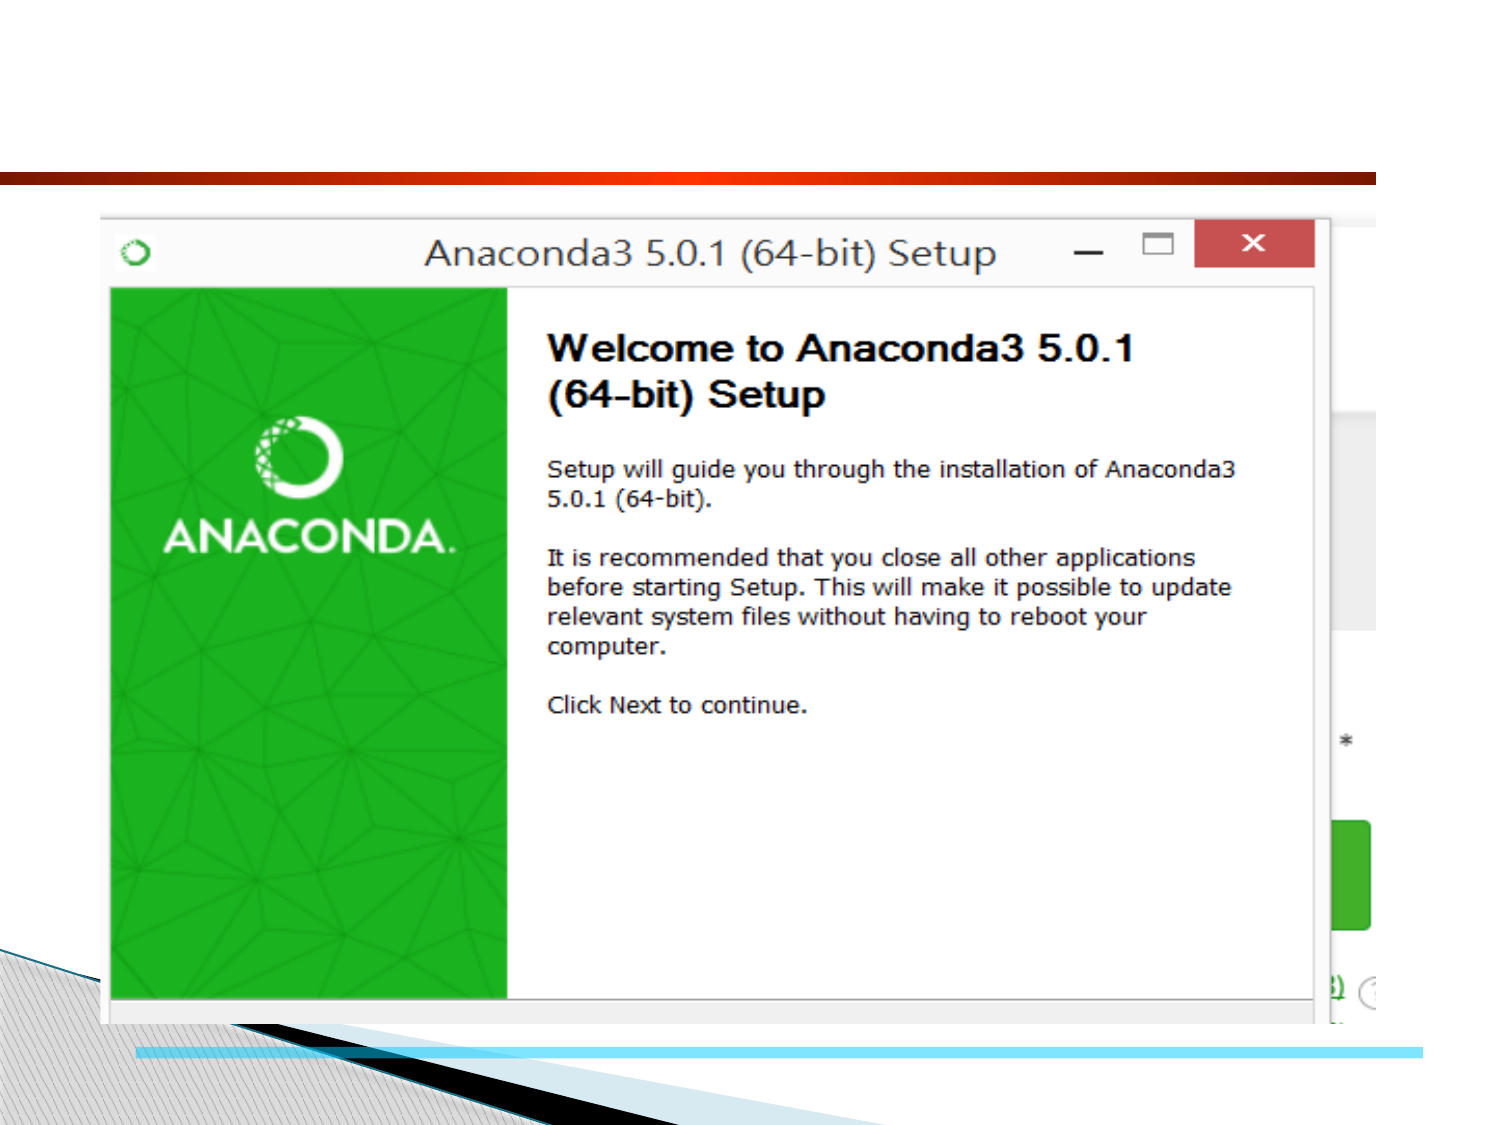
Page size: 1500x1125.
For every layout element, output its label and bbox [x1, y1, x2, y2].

picture [100, 207, 1377, 1024]
